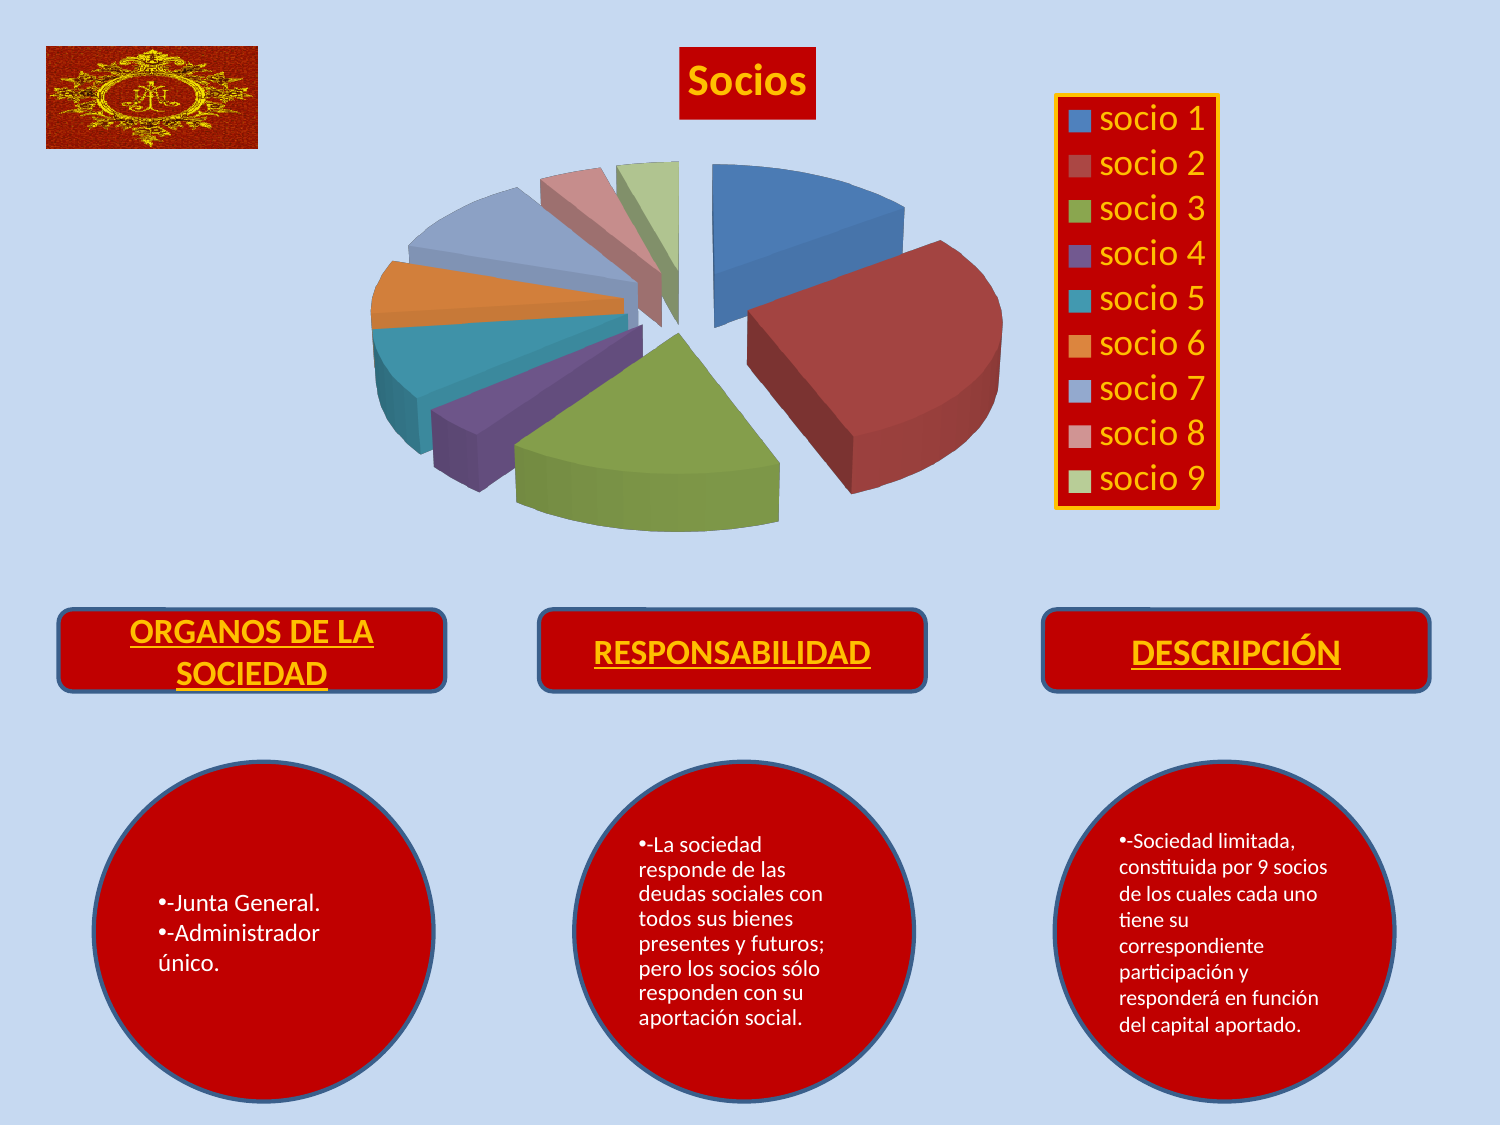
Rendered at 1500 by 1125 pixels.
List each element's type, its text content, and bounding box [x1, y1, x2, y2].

text_box -Junta General. -Administrador único. [91, 759, 436, 1104]
text_box RESPONSABILIDAD [536, 607, 928, 694]
text_box DESCRIPCIÓN [1040, 607, 1432, 694]
picture [46, 46, 258, 149]
text_box ORGANOS DE LA SOCIEDAD [56, 607, 448, 694]
text_box -La sociedad responde de las deudas sociales con todos sus bienes presentes y futuros; pero los socios sólo responden con su aportación social. [572, 759, 917, 1104]
text_box -Sociedad limitada, constituida por 9 socios de los cuales cada uno tiene su correspondiente participación y responderá en función del capital aportado. [1052, 759, 1397, 1104]
chart [316, 34, 1231, 568]
